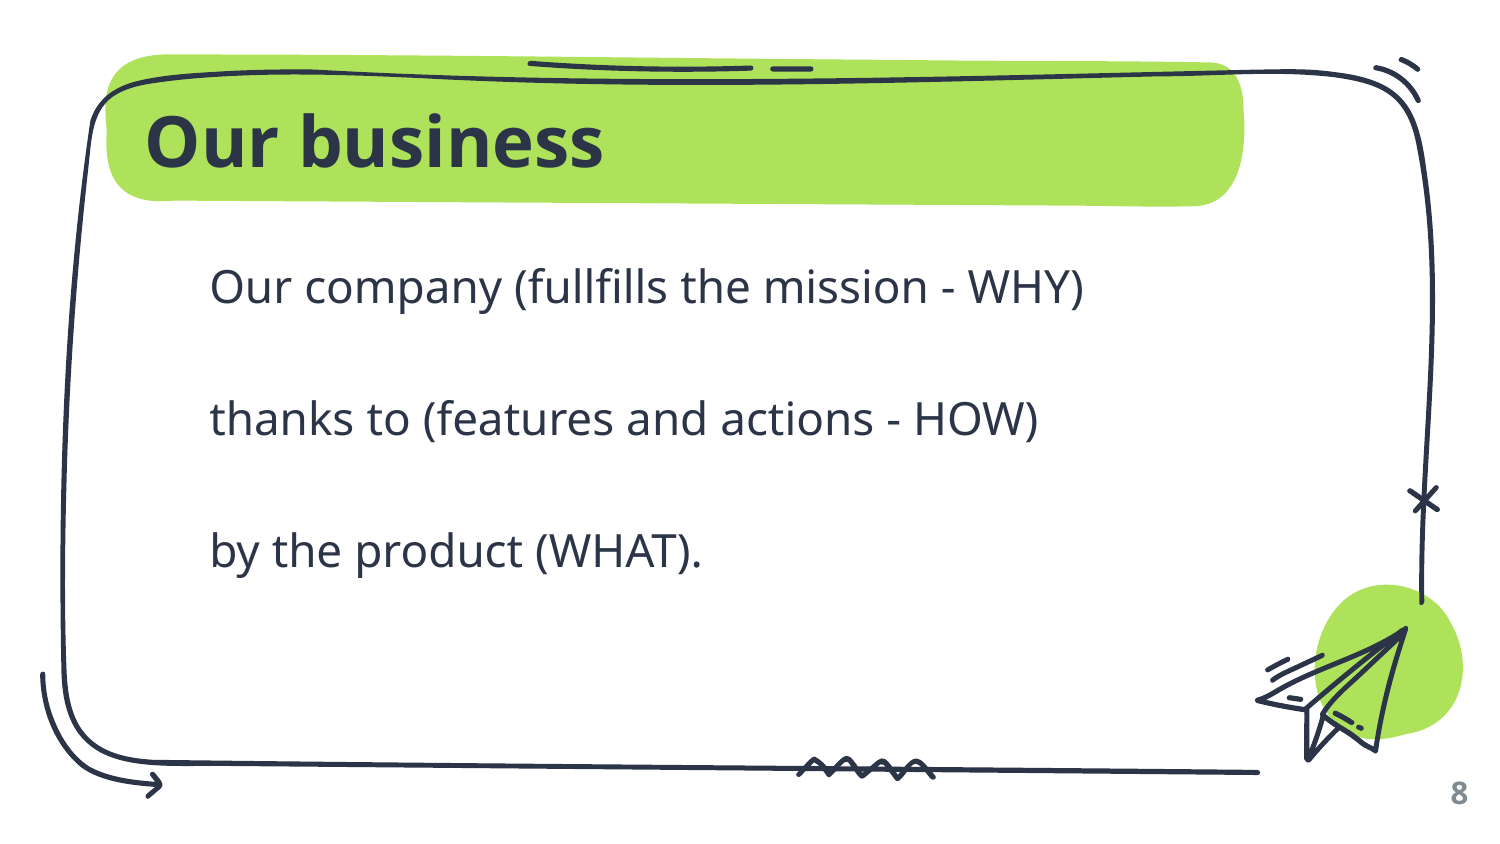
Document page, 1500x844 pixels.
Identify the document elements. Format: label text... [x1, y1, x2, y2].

list Our company (fullfills the mission - WHY) thanks to (features and actions - HOW) by the product (WHAT). [194, 247, 1250, 713]
title Our business [144, 112, 1200, 178]
text_box [1254, 625, 1409, 763]
slide_number 8 [1378, 769, 1469, 820]
